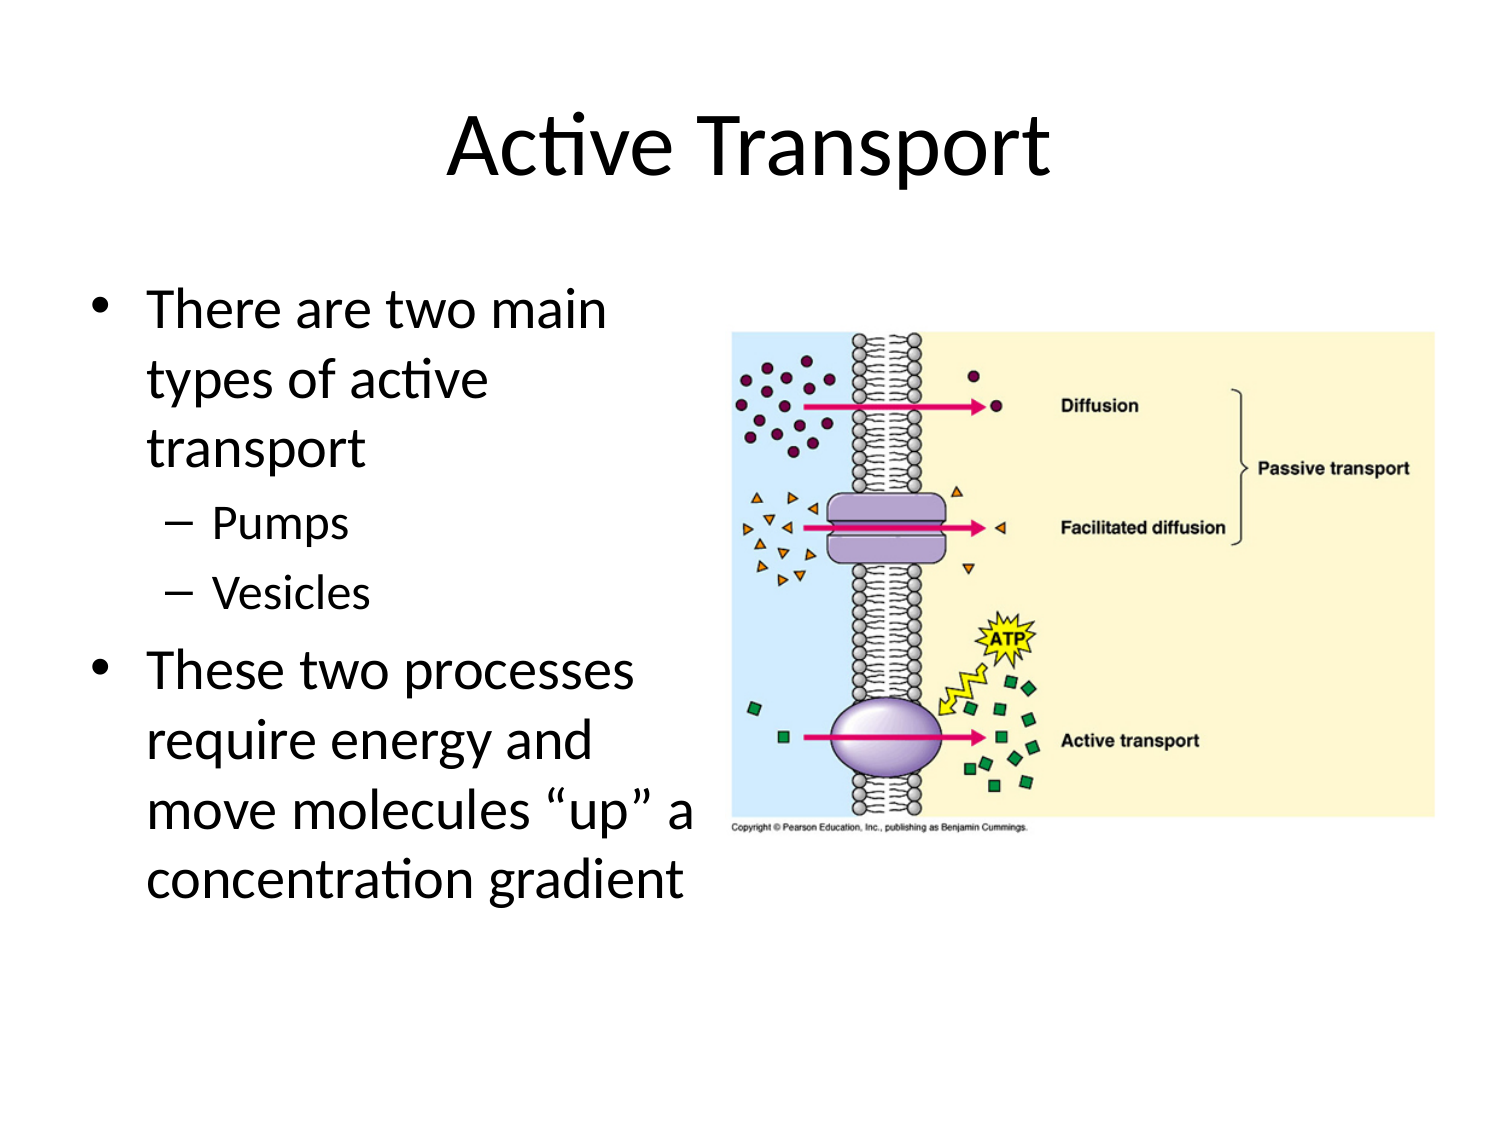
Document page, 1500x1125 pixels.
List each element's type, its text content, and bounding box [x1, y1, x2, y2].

picture [724, 324, 1442, 838]
title Active Transport [75, 45, 1425, 233]
list There are two main types of active transport Pumps Vesicles These two processes require energy and move molecules “up” a concentration gradient [75, 262, 738, 1005]
